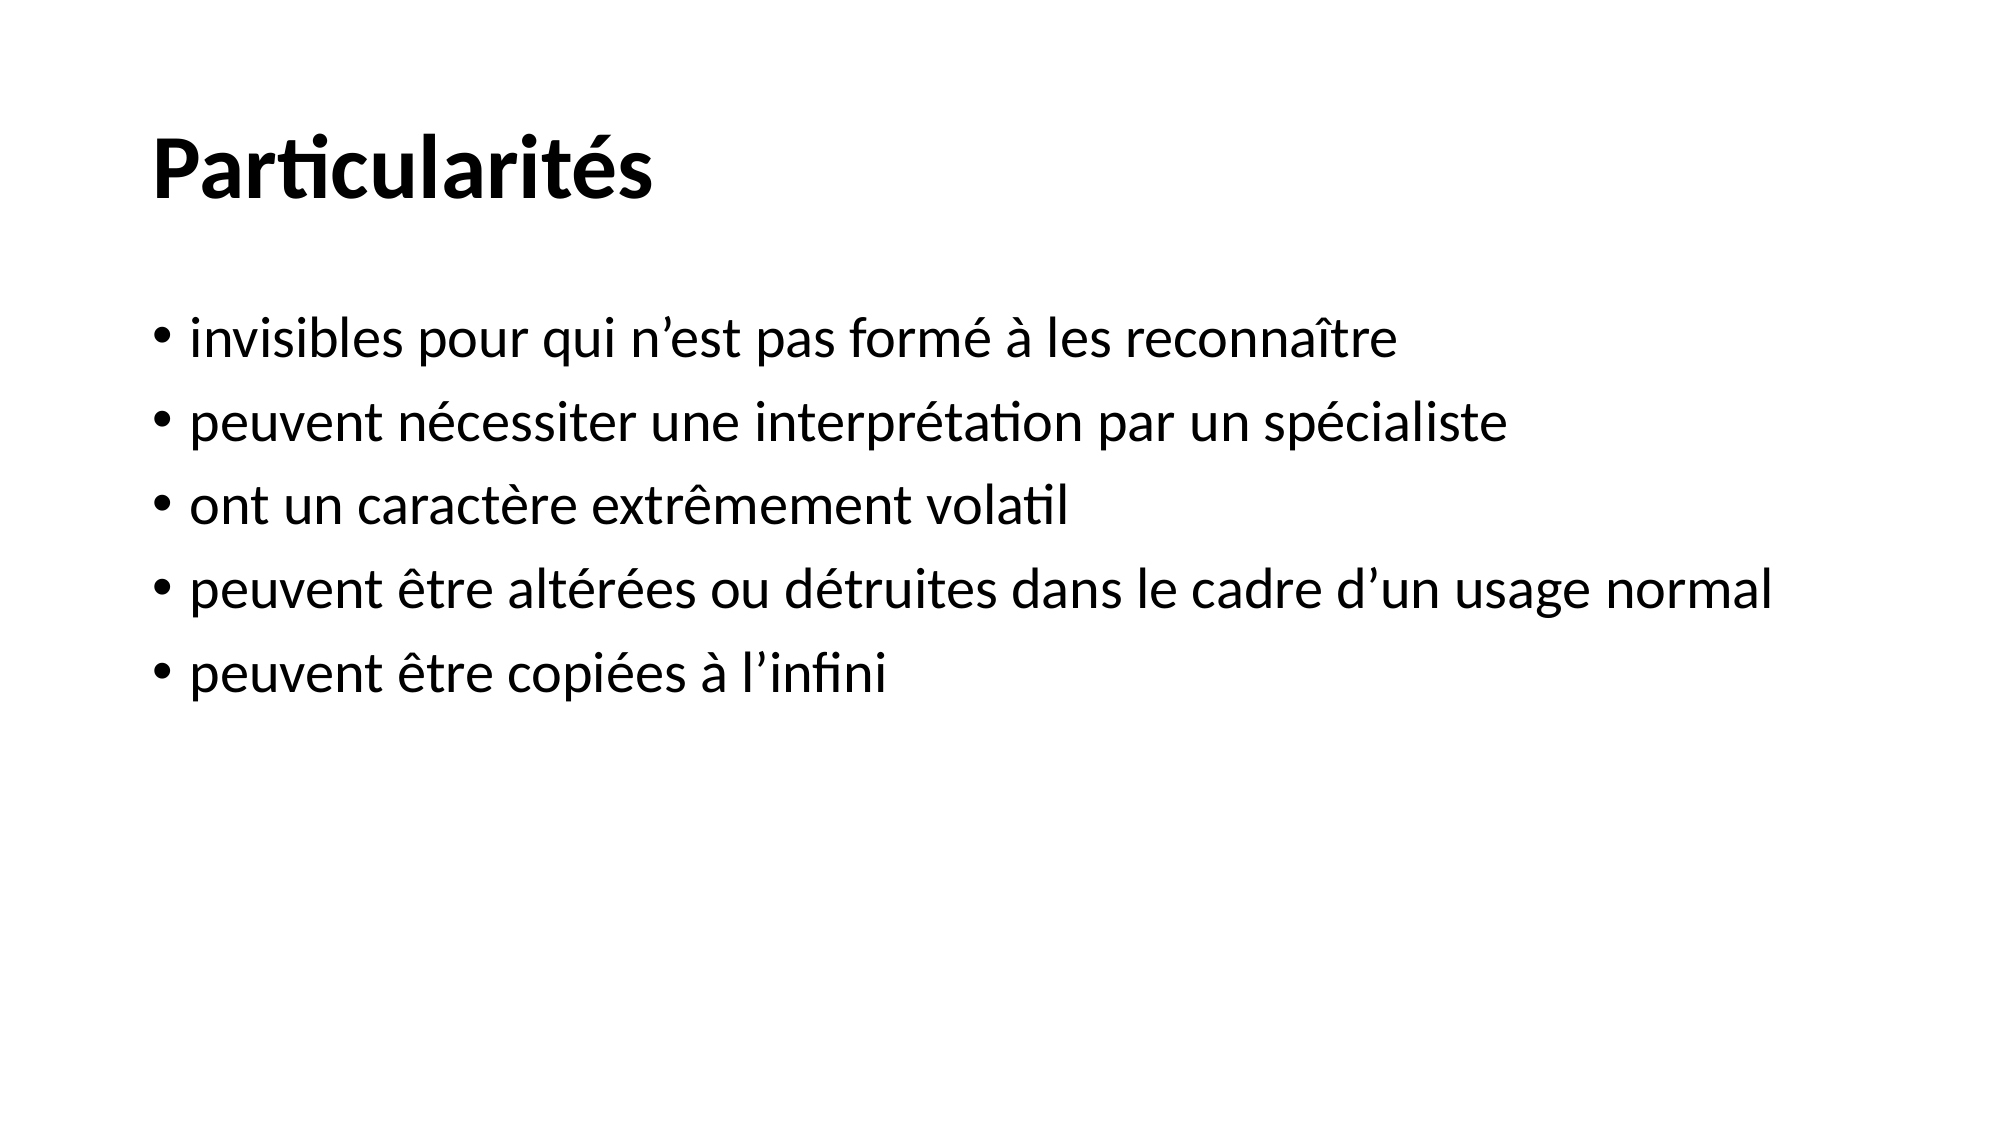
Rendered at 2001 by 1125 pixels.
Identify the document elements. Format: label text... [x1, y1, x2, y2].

list invisibles pour qui n’est pas formé à les reconnaître peuvent nécessiter une interprétation par un spécialiste ont un caractère extrêmement volatil peuvent être altérées ou détruites dans le cadre d’un usage normal peuvent être copiées à l’infini [137, 299, 1863, 1014]
title Particularités [137, 59, 1863, 278]
